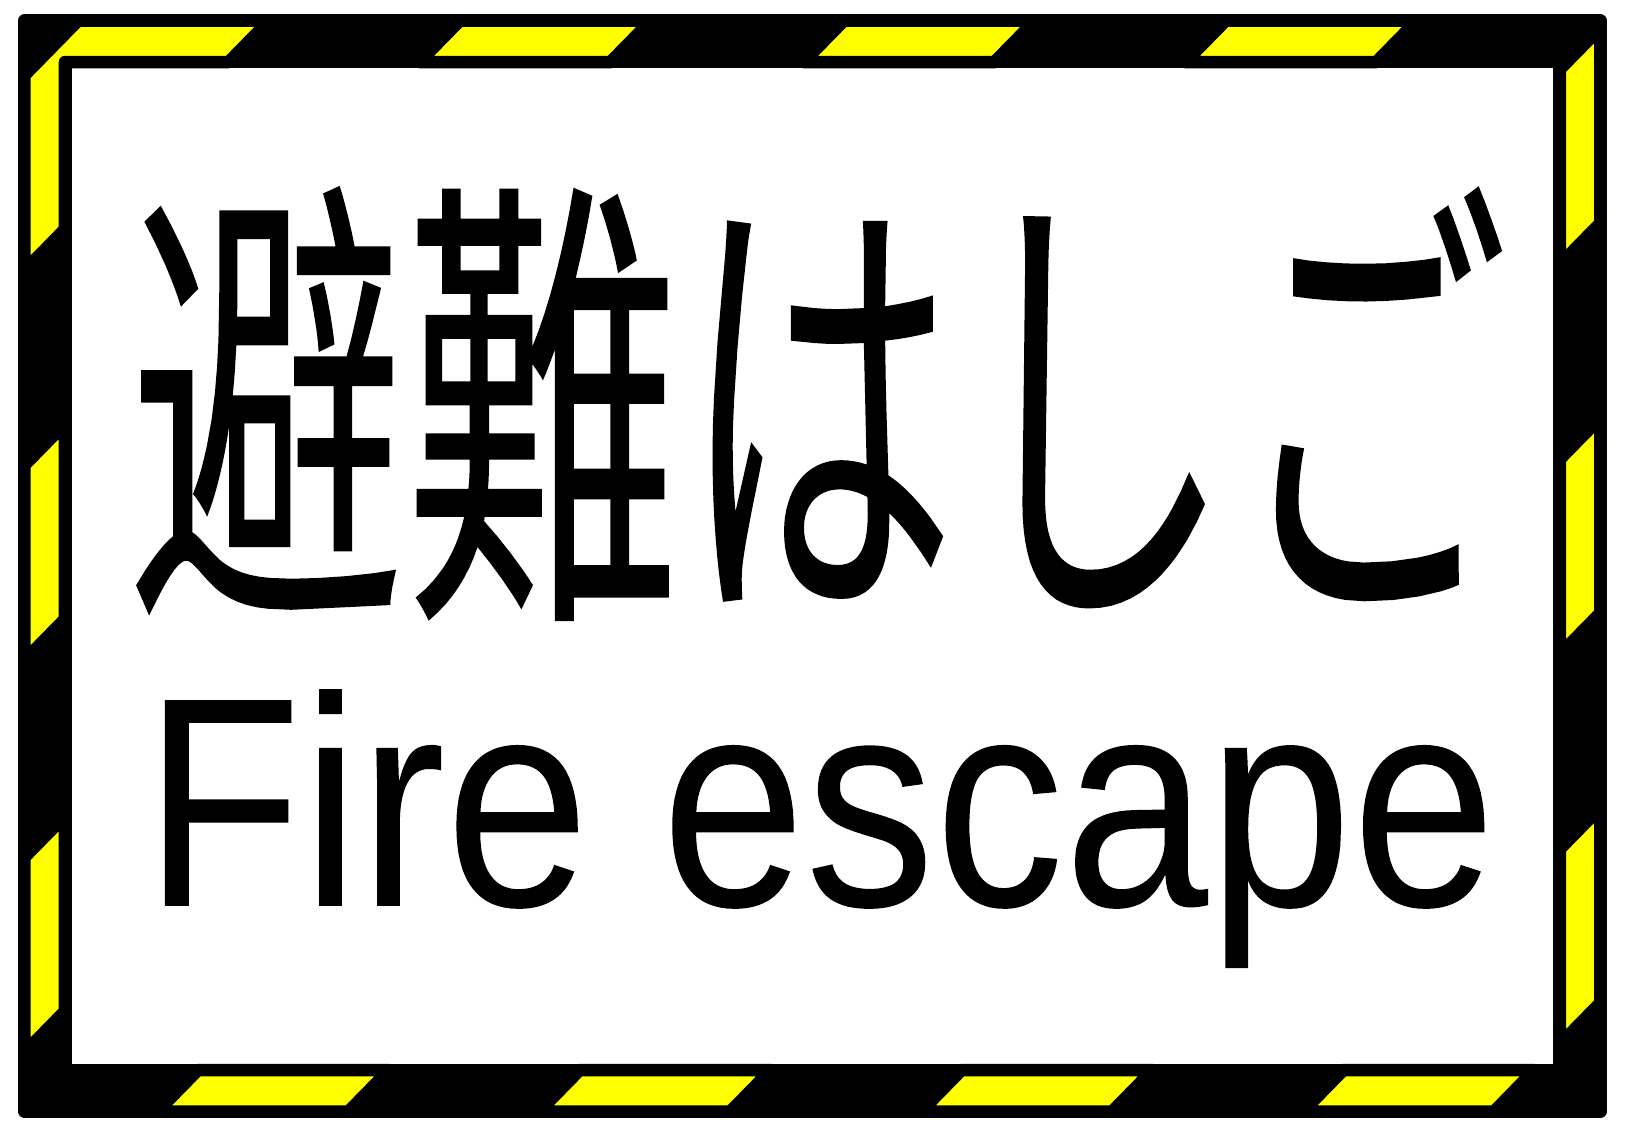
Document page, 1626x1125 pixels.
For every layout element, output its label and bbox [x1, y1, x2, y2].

text_box [24, 20, 1601, 1112]
